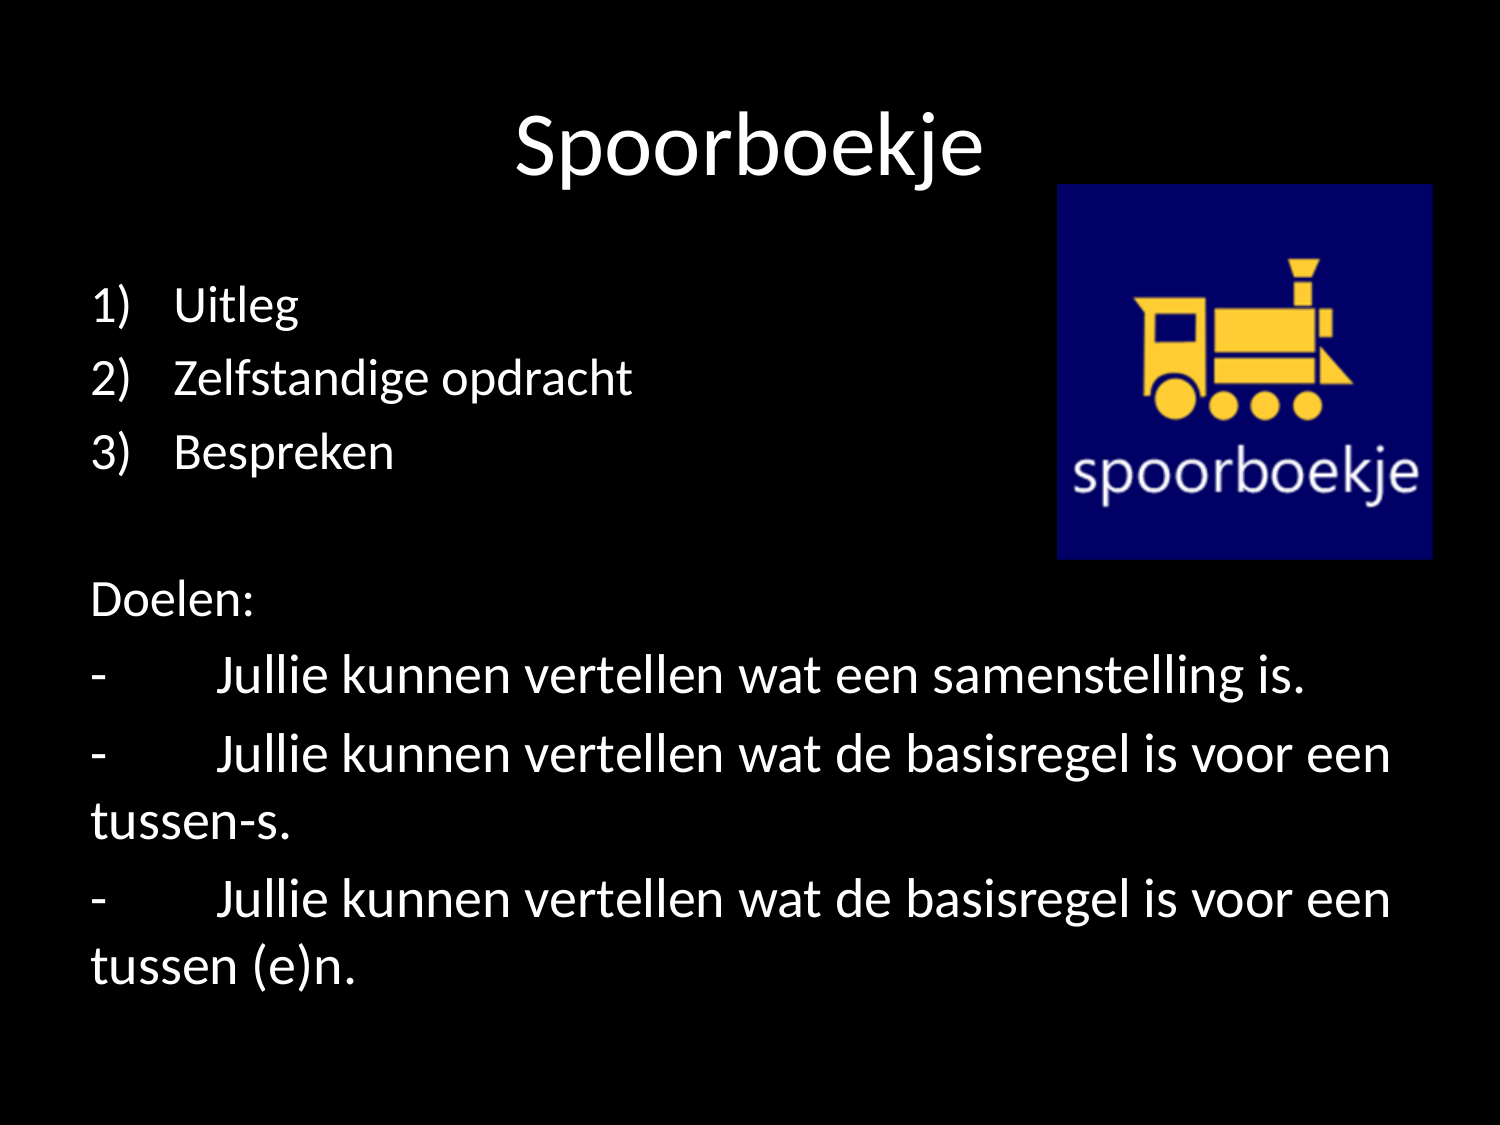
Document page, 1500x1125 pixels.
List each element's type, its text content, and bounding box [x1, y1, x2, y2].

title Spoorboekje [75, 45, 1425, 233]
picture [1056, 184, 1433, 560]
list Uitleg Zelfstandige opdracht Bespreken Doelen: - Jullie kunnen vertellen wat een samenstelling is. - Jullie kunnen vertellen wat de basisregel is voor een tussen-s. - Jullie kunnen vertellen wat de basisregel is voor een tussen (e)n. [75, 262, 1425, 1005]
